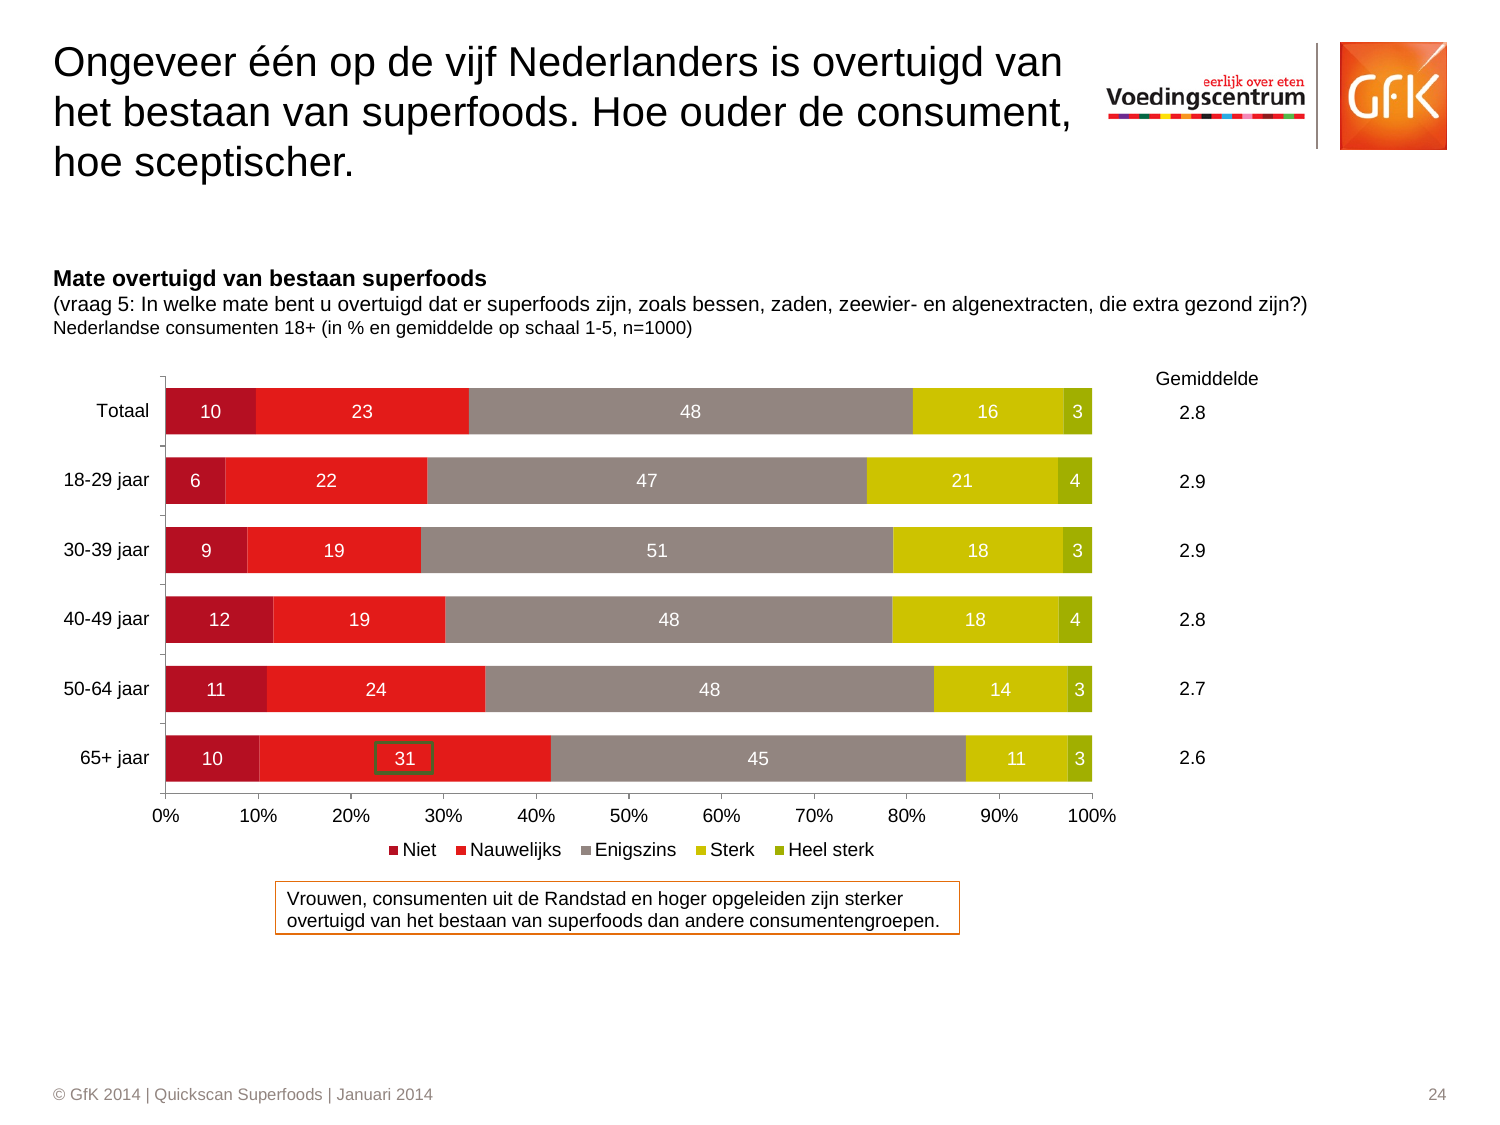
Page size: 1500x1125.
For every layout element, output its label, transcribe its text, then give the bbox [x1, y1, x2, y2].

picture [1340, 42, 1447, 150]
title Ongeveer één op de vijf Nederlanders is overtuigd van het bestaan van superfoods. Hoe ouder de consument, hoe sceptischer. [53, 42, 1093, 185]
picture [1104, 73, 1306, 120]
text_box Mate overtuigd van bestaan superfoods (vraag 5: In welke mate bent u overtuigd dat er superfoods zijn, zoals bessen, zaden, zeewier- en algenextracten, die extra gezond zijn?) Nederlandse consumenten 18+ (in % en gemiddelde op schaal 1-5, n=1000) [53, 231, 1329, 338]
picture [52, 361, 1377, 1032]
